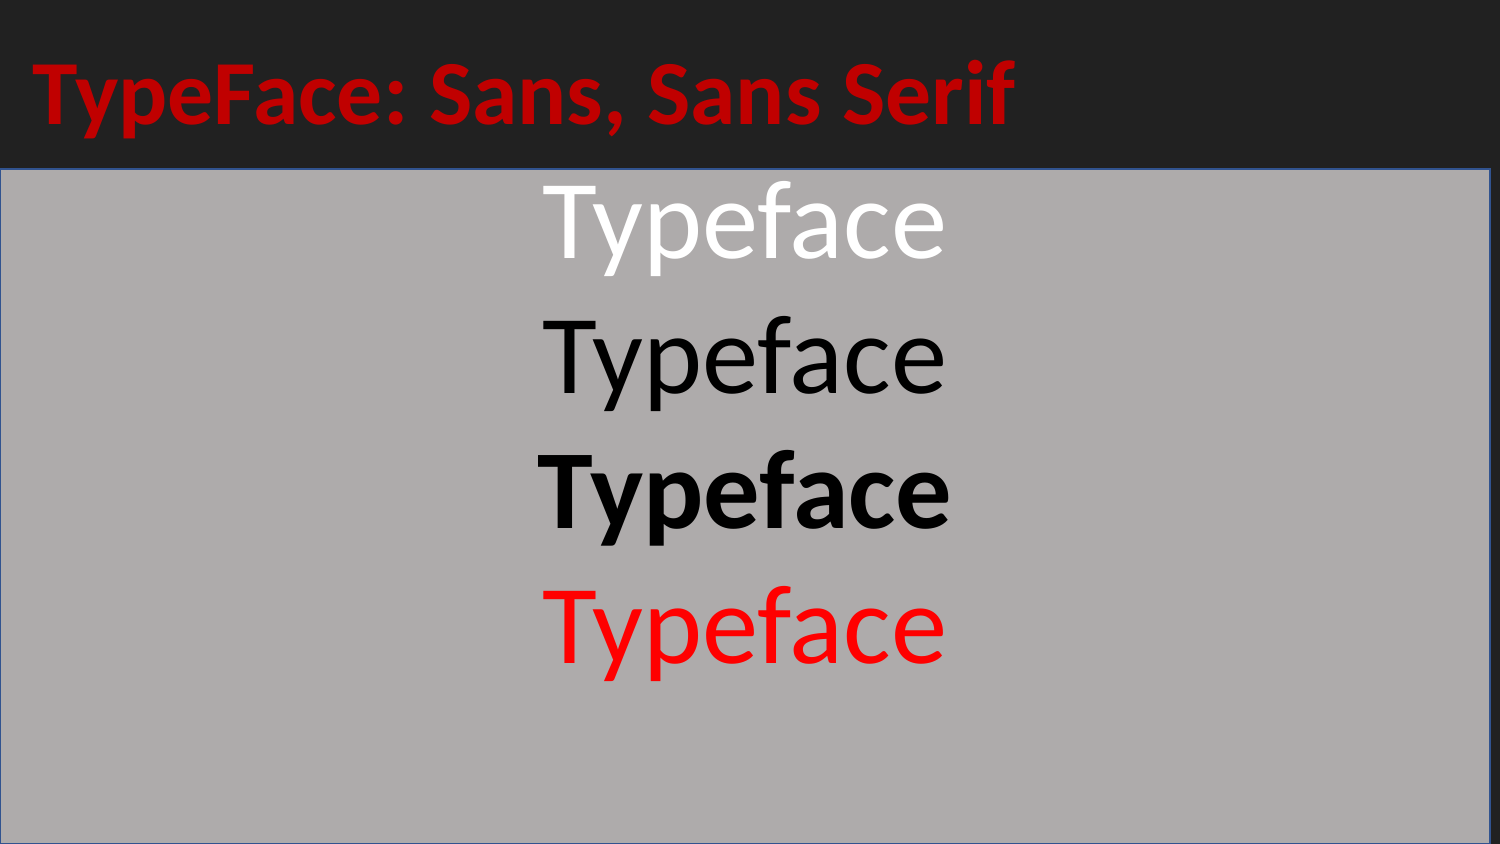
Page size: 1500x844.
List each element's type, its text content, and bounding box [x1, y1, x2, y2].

text_box Typeface Typeface Typeface Typeface [0, 169, 1491, 844]
text_box TypeFace: Sans, Sans Serif [17, 0, 1473, 169]
